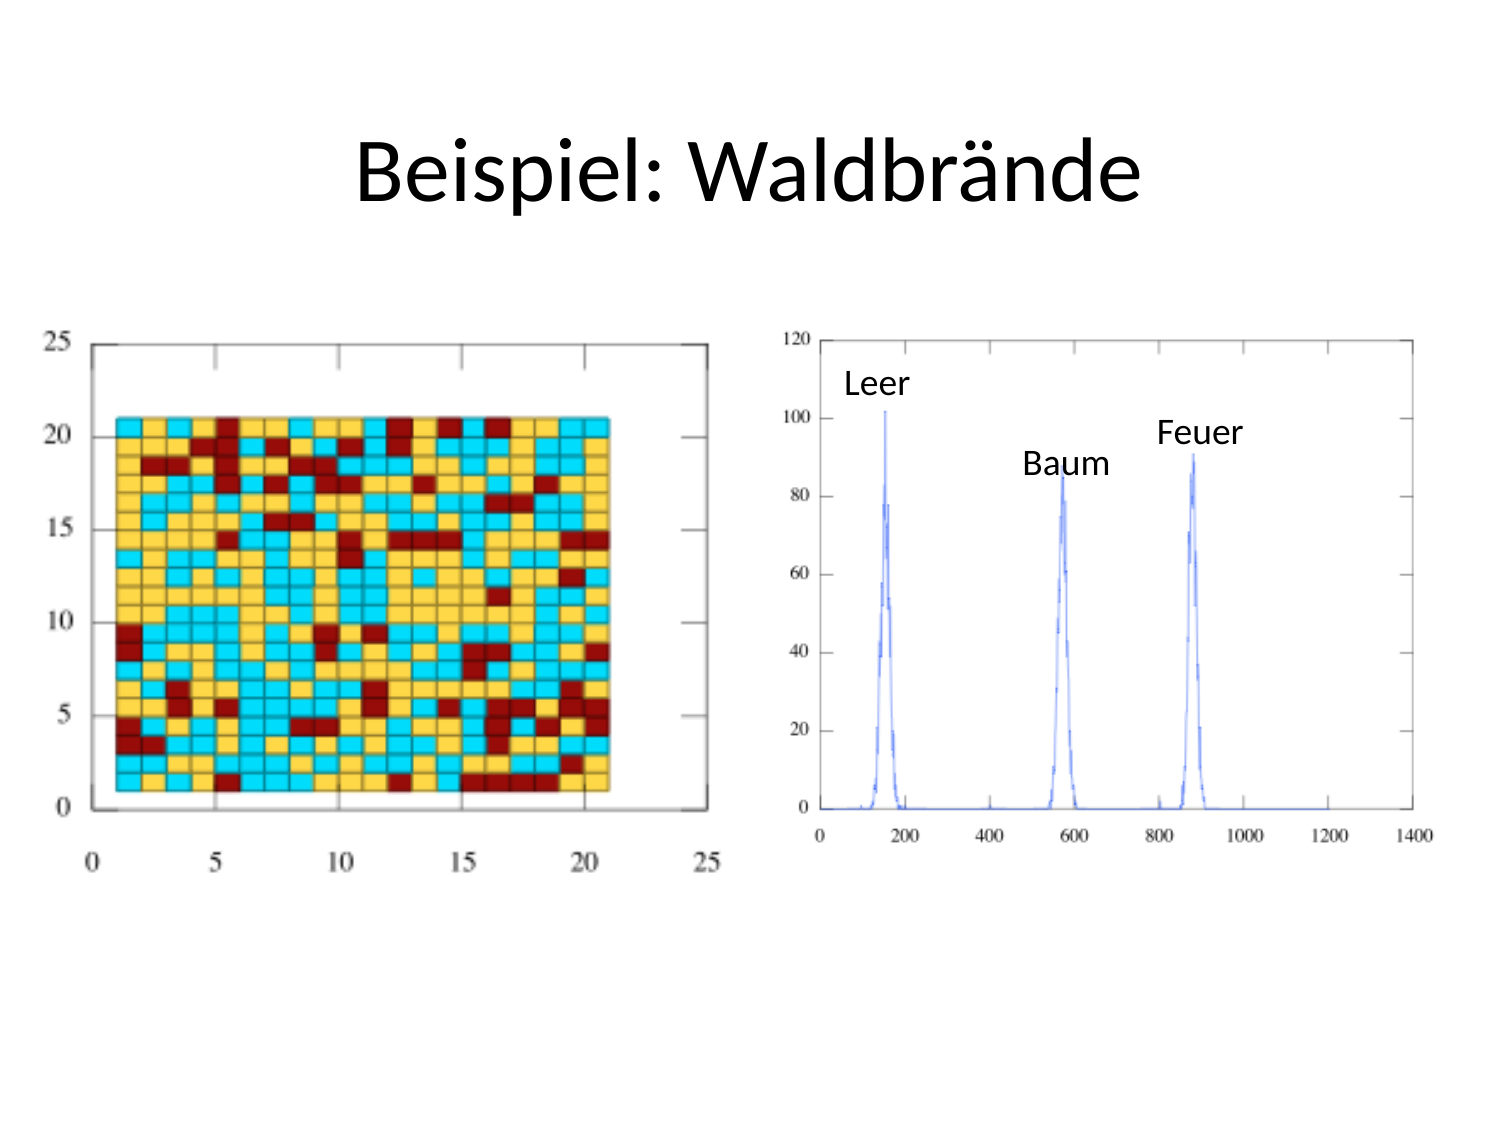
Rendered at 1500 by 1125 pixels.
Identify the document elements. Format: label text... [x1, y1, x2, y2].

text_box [769, 311, 1453, 858]
title Beispiel: Waldbrände [75, 65, 1425, 309]
picture [11, 289, 787, 918]
